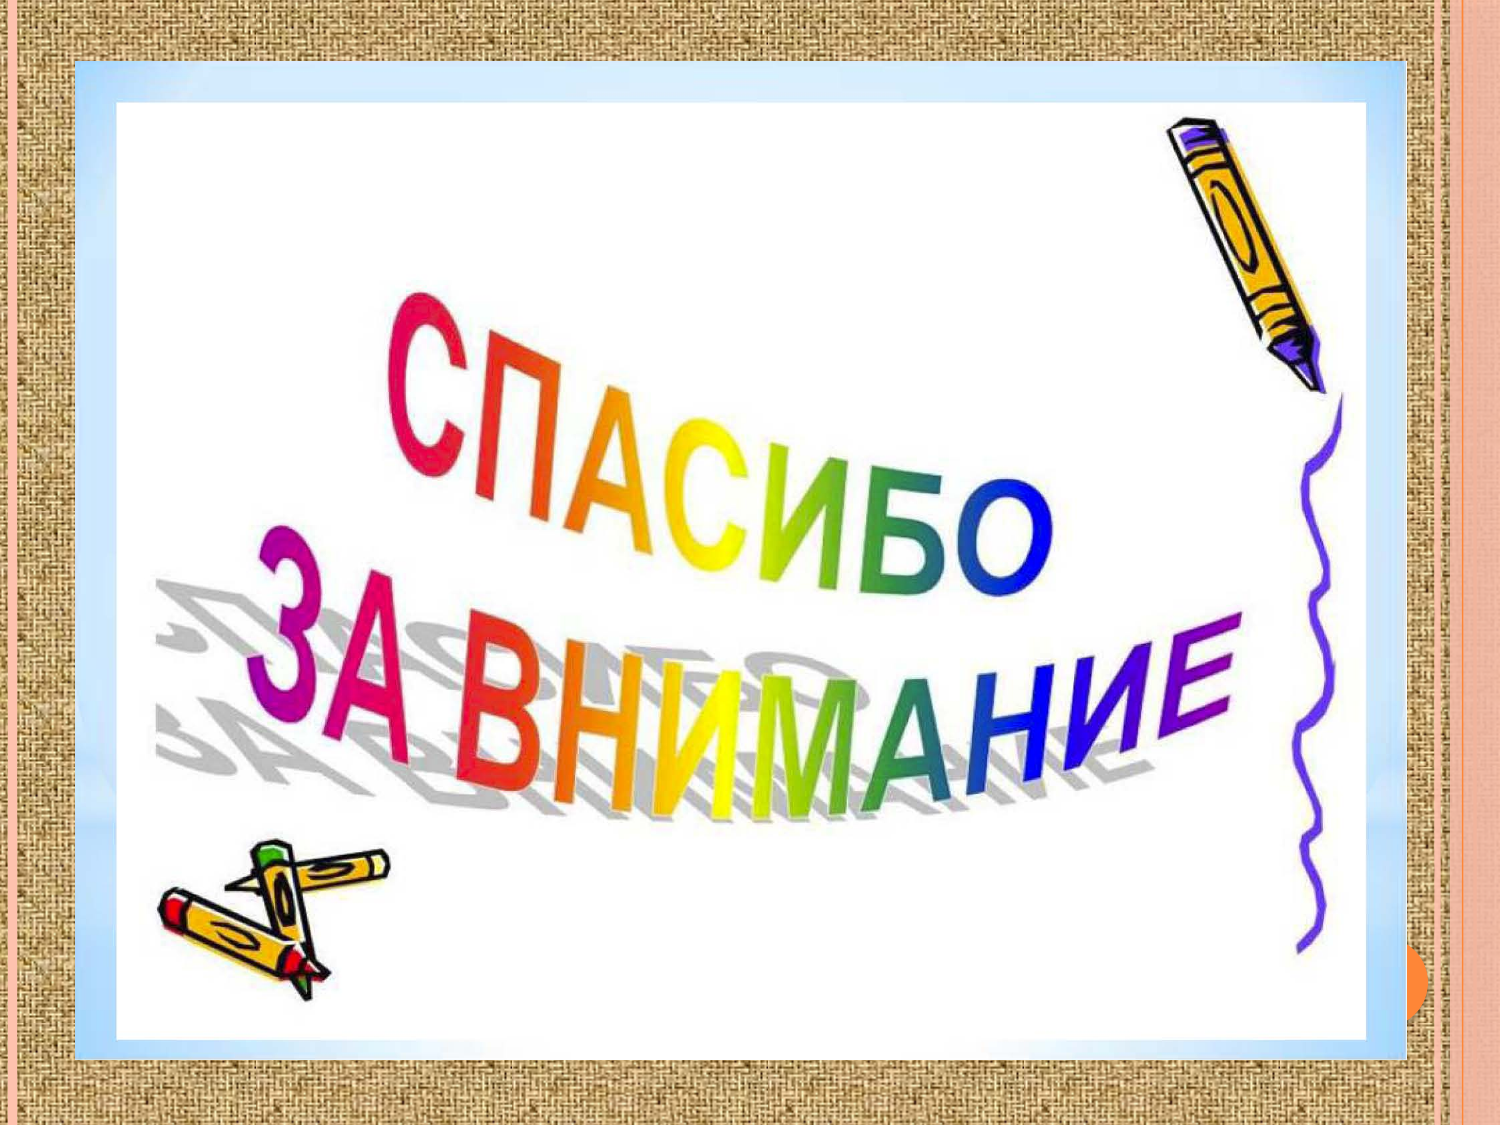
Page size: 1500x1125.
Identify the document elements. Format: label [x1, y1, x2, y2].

picture [18, 0, 1434, 1125]
picture [1441, 0, 1449, 1125]
picture [0, 0, 7, 1125]
list [74, 60, 1407, 1060]
